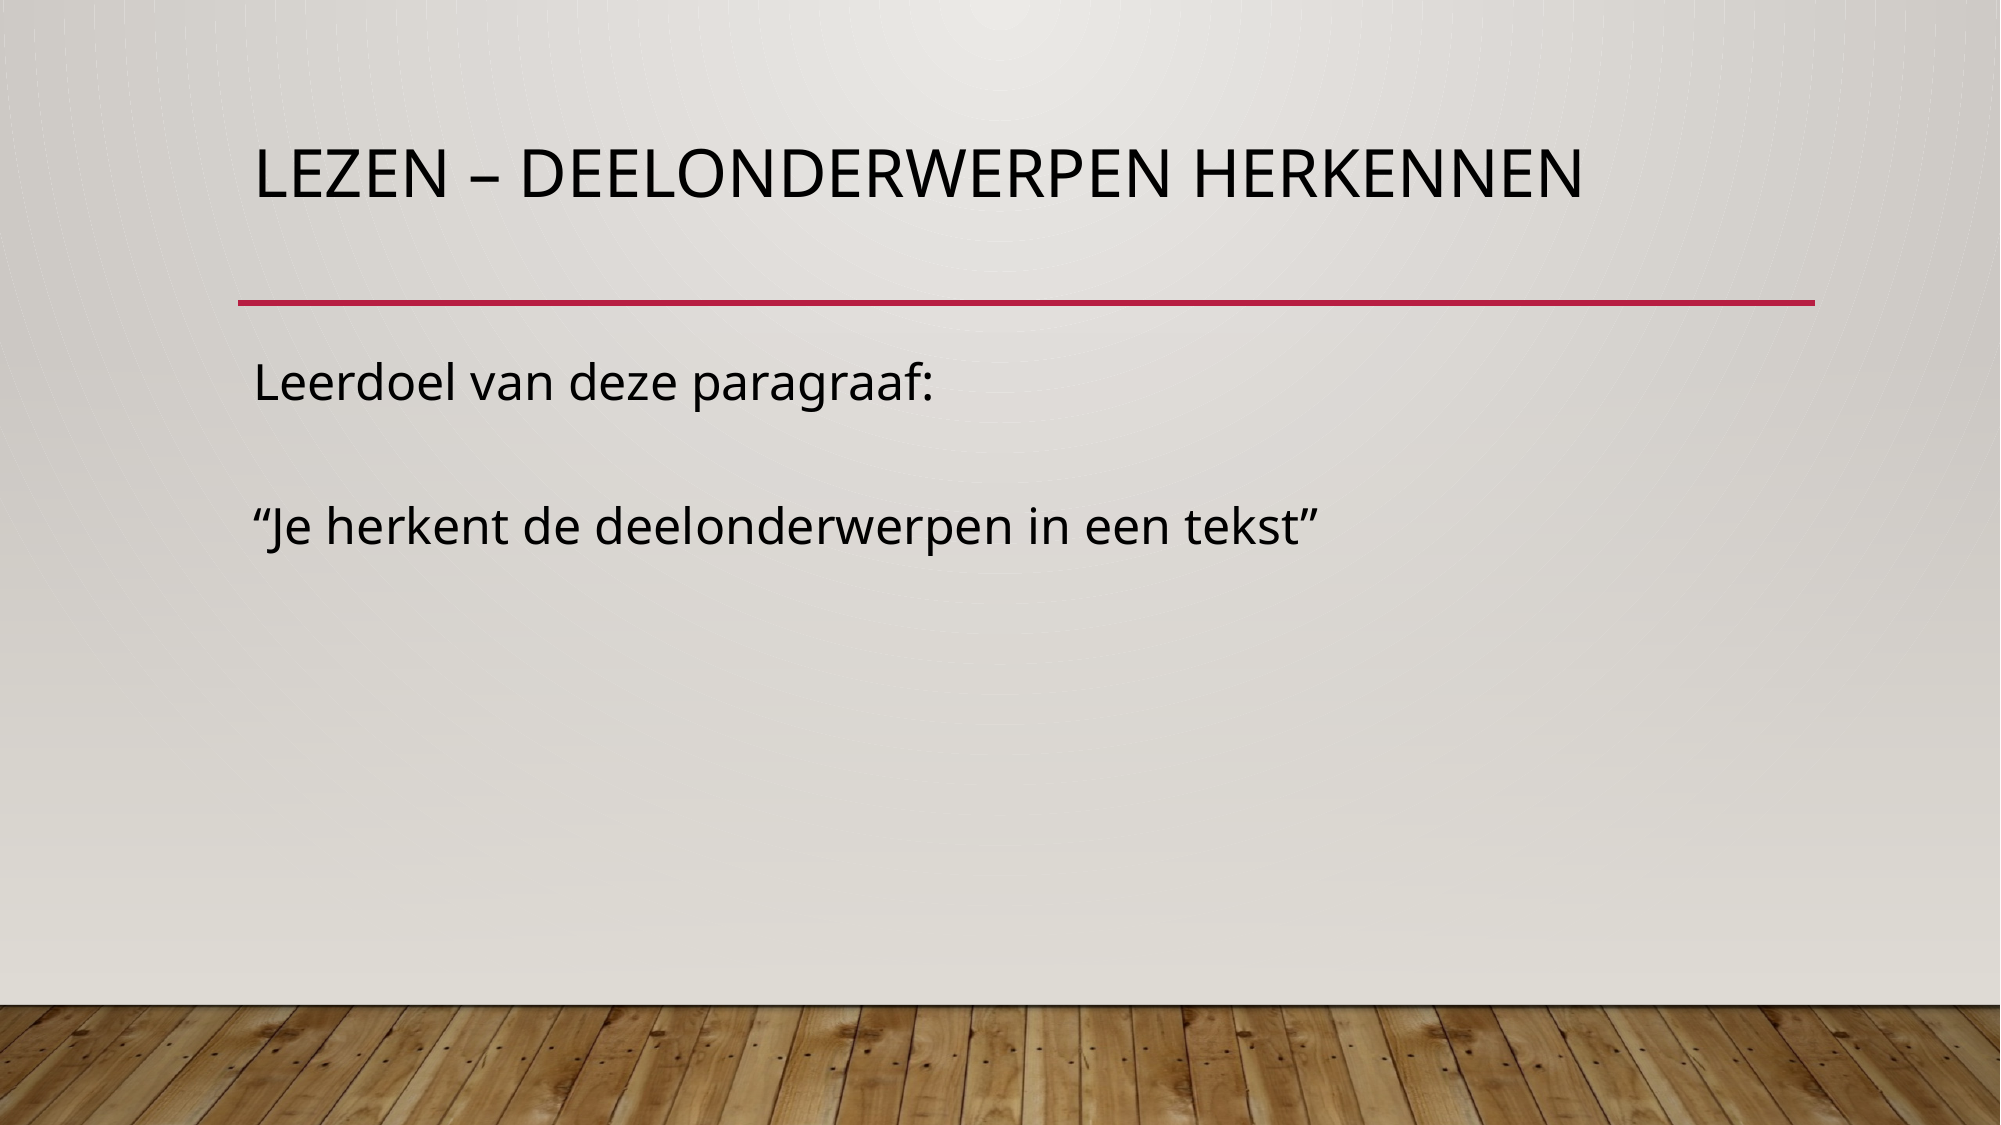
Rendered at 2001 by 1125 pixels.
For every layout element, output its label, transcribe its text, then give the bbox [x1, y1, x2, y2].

picture [0, 1005, 2000, 1125]
list Leerdoel van deze paragraaf: “Je herkent de deelonderwerpen in een tekst” [238, 330, 1814, 897]
title Lezen – Deelonderwerpen herkennen [238, 131, 1814, 305]
